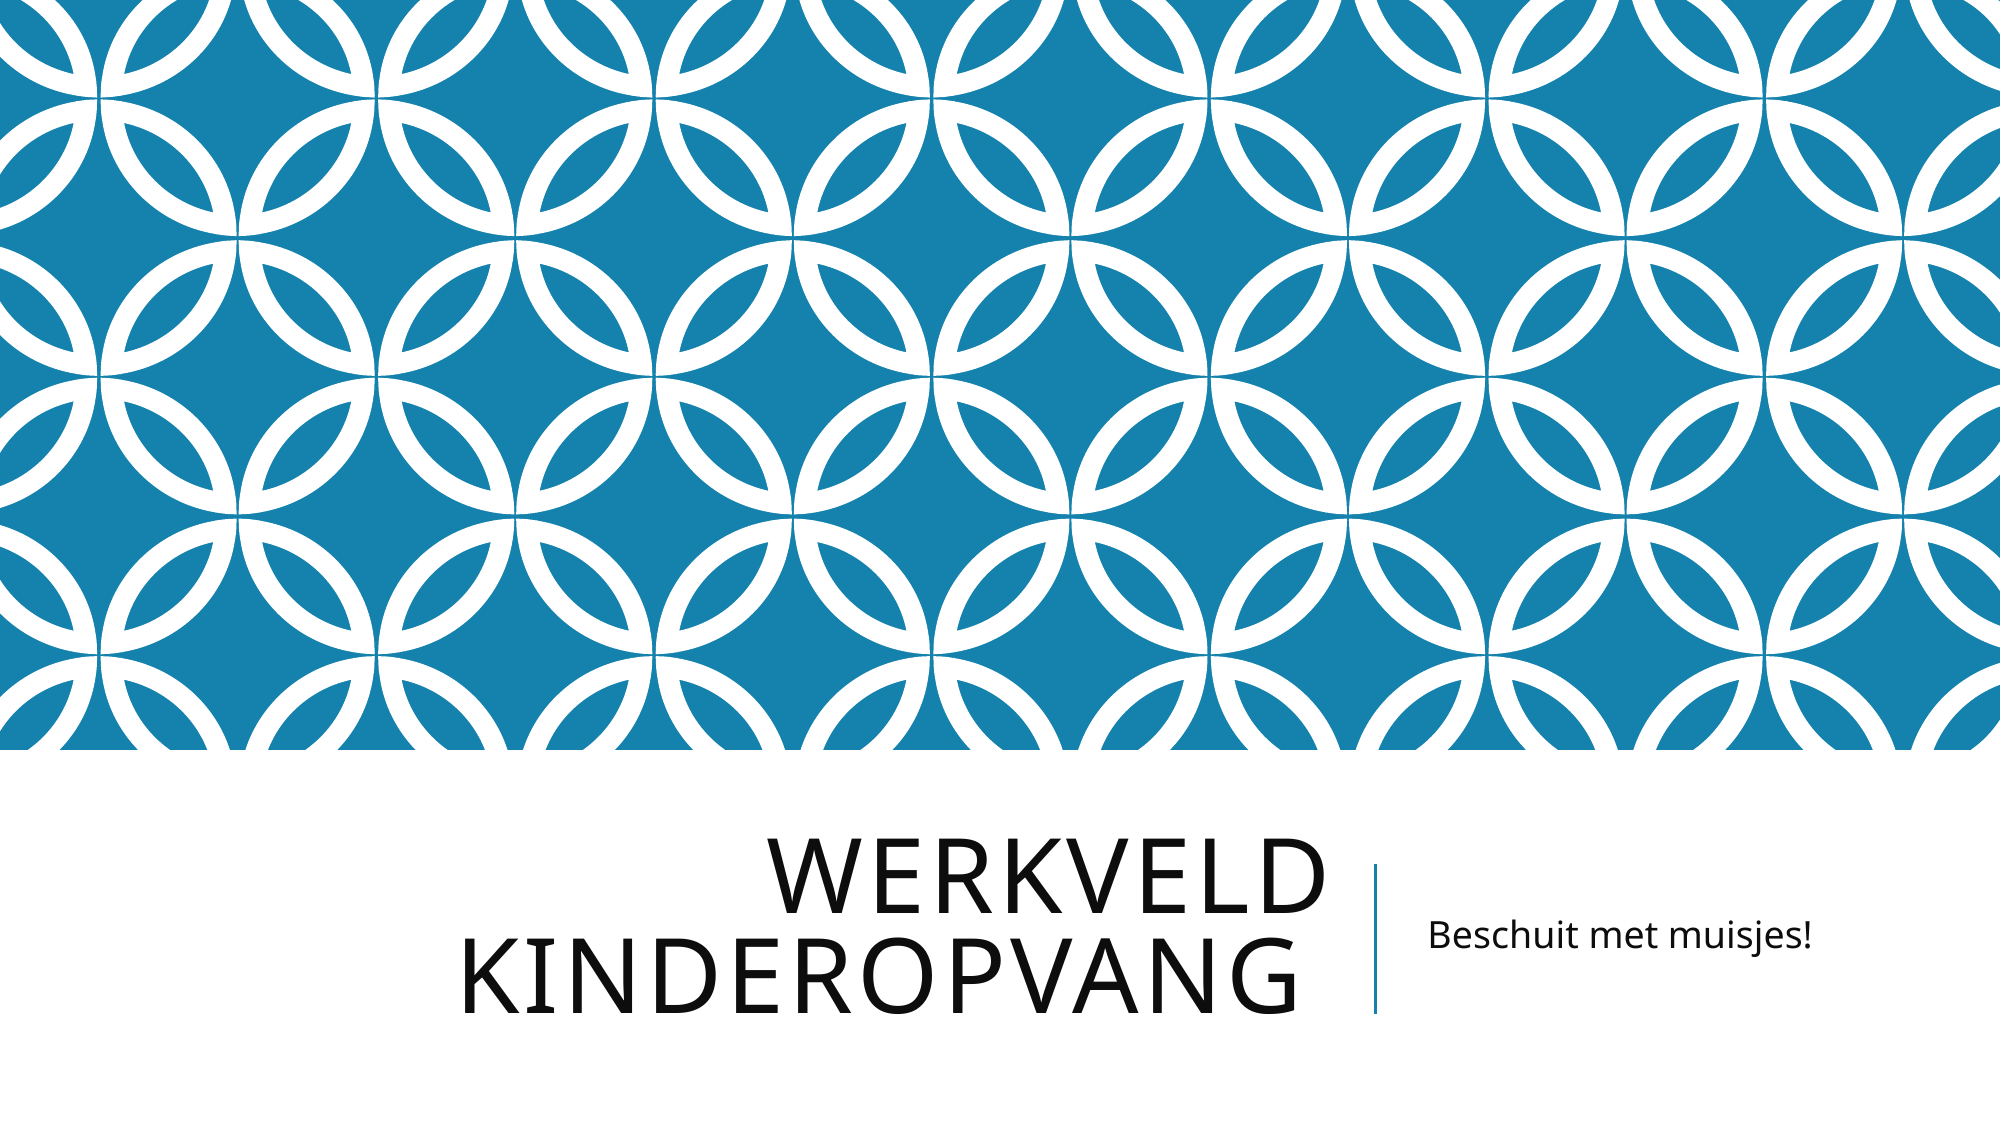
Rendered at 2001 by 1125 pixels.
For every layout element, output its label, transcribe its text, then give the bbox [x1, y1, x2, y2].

subtitle Beschuit met muisjes! [1412, 813, 1938, 1054]
title Werkveld Kinderopvang [75, 813, 1350, 1054]
